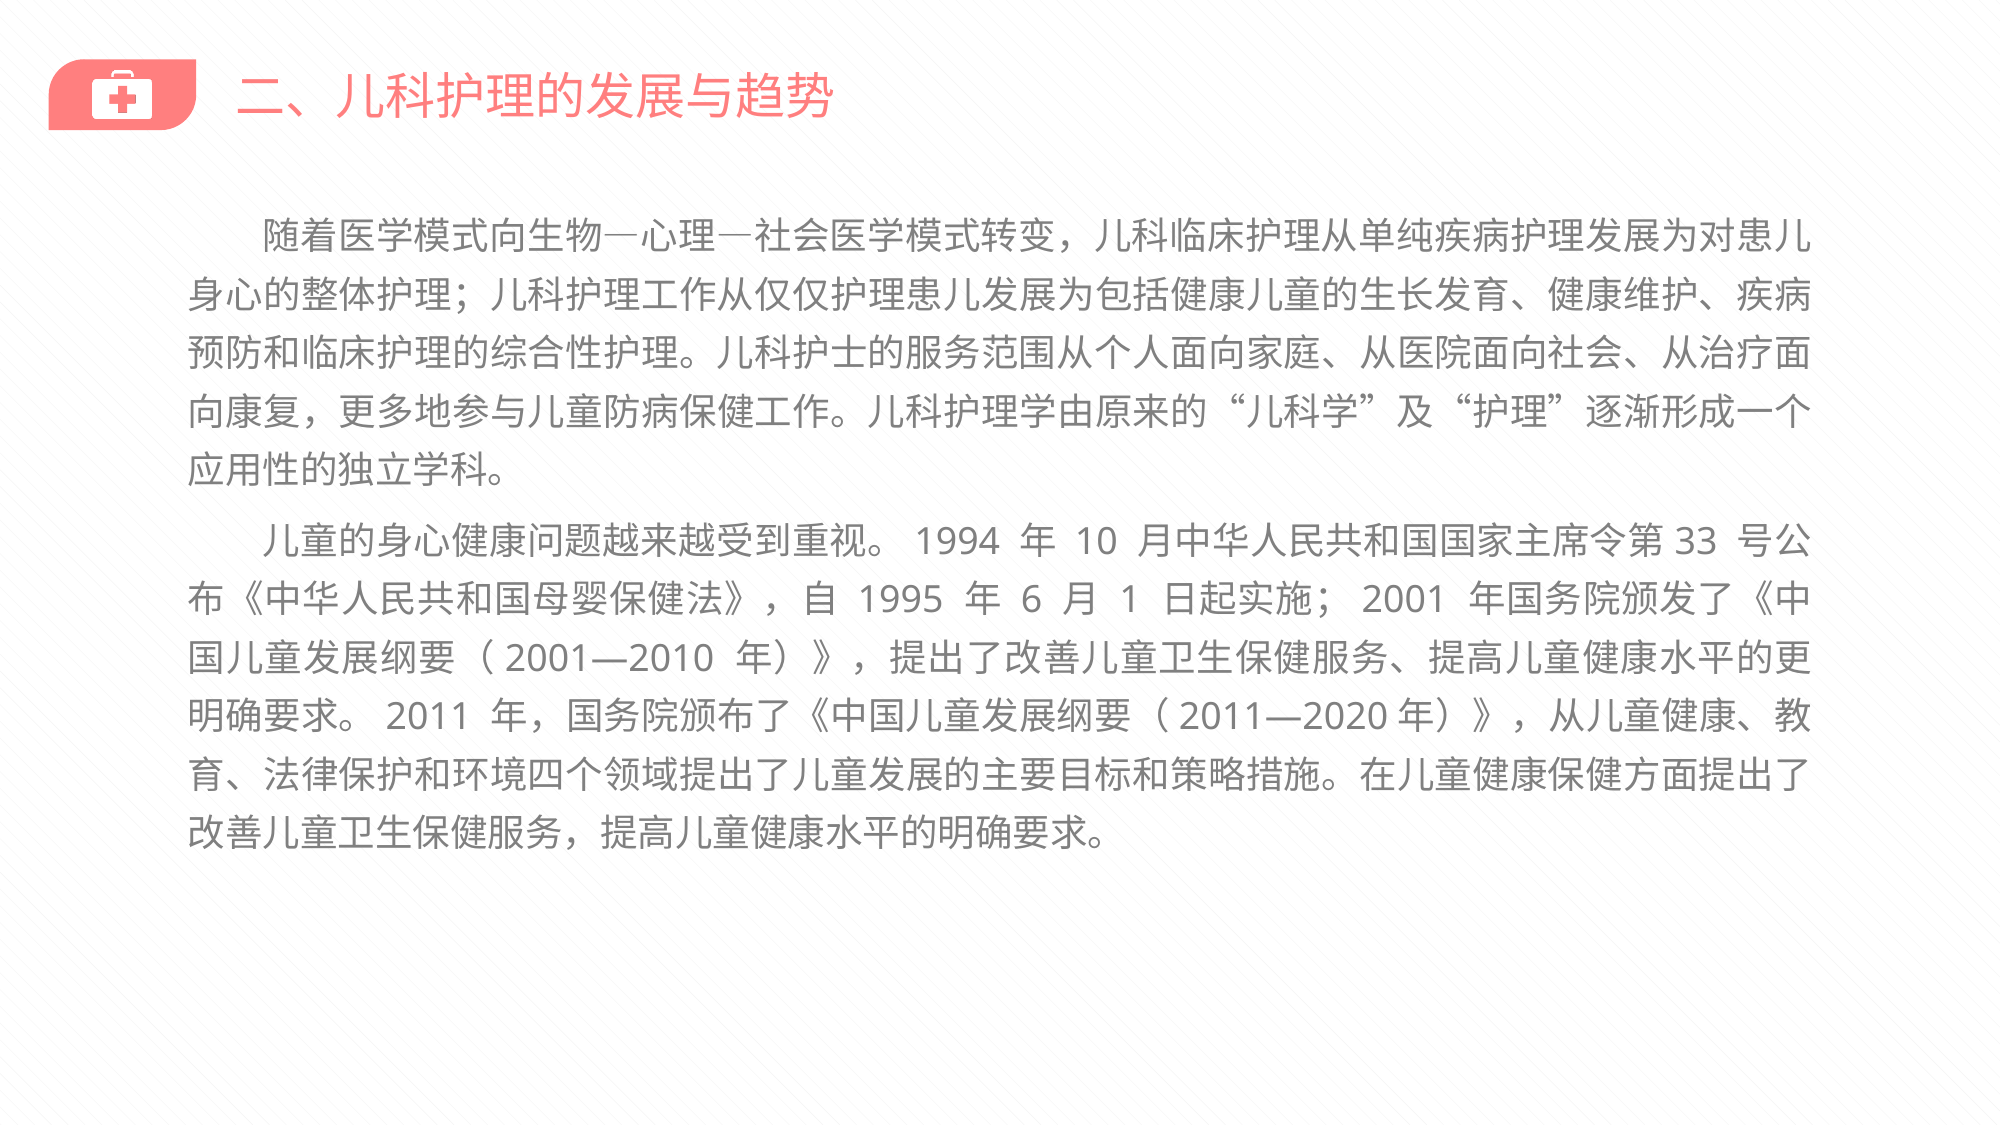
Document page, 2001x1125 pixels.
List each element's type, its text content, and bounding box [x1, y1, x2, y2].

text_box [48, 50, 1934, 139]
text_box 随着医学模式向生物—心理—社会医学模式转变，儿科临床护理从单纯疾病护理发展为对患儿身心的整体护理；儿科护理工作从仅仅护理患儿发展为包括健康儿童的生长发育、健康维护、疾病预防和临床护理的综合性护理。儿科护士的服务范围从个人面向家庭、从医院面向社会、从治疗面向康复，更多地参与儿童防病保健工作。儿科护理学由原来的“儿科学”及“护理”逐渐形成一个应用性的独立学科。 儿童的身心健康问题越来越受到重视。1994 年 10 月中华人民共和国国家主席令第33 号公布《中华人民共和国母婴保健法》，自 1995 年 6 月 1 日起实施；2001 年国务院颁发了《中国儿童发展纲要（2001—2010 年）》，提出了改善儿童卫生保健服务、提高儿童健康水平的更明确要求。2011 年，国务院颁布了《中国儿童发展纲要（2011—2020年）》，从儿童健康、教育、法律保护和环境四个领域提出了儿童发展的主要目标和策略措施。在儿童健康保健方面提出了改善儿童卫生保健服务，提高儿童健康水平的明确要求。 [173, 191, 1827, 862]
